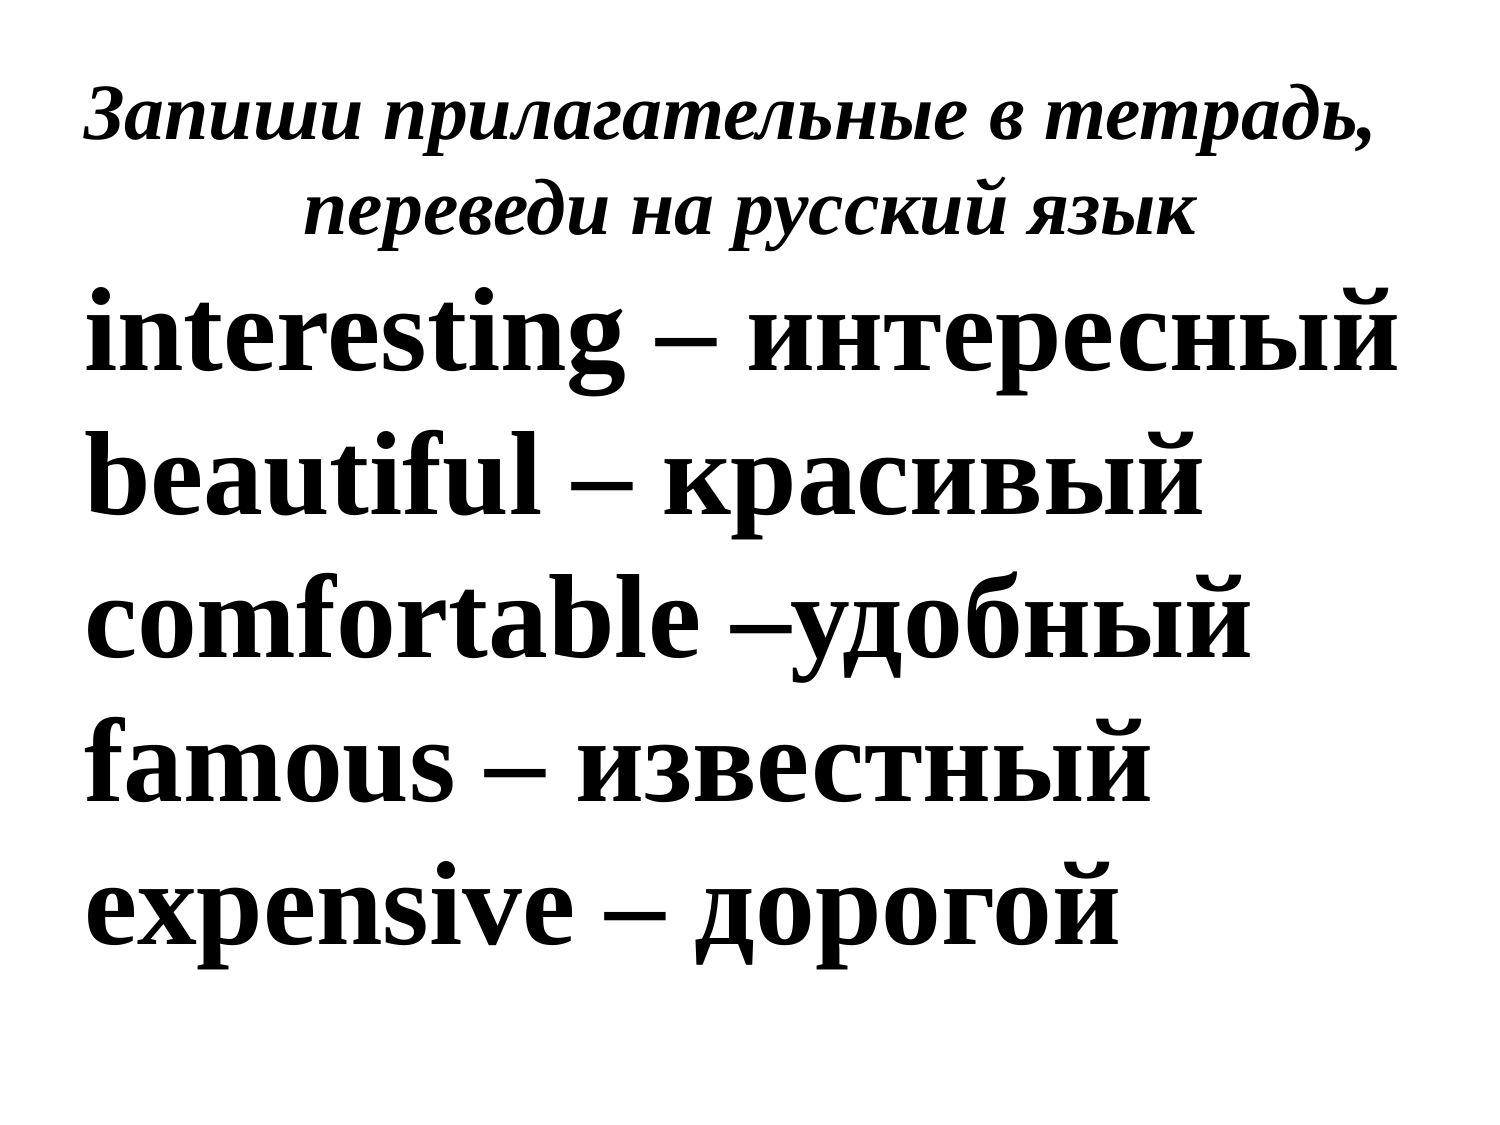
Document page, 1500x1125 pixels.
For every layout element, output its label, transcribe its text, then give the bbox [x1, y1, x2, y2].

title Запиши прилагательные в тетрадь, переведи на русский язык interesting – интересный beautiful – красивый comfortable –удобный famous – известный expensive – дорогой [69, 0, 1500, 1029]
